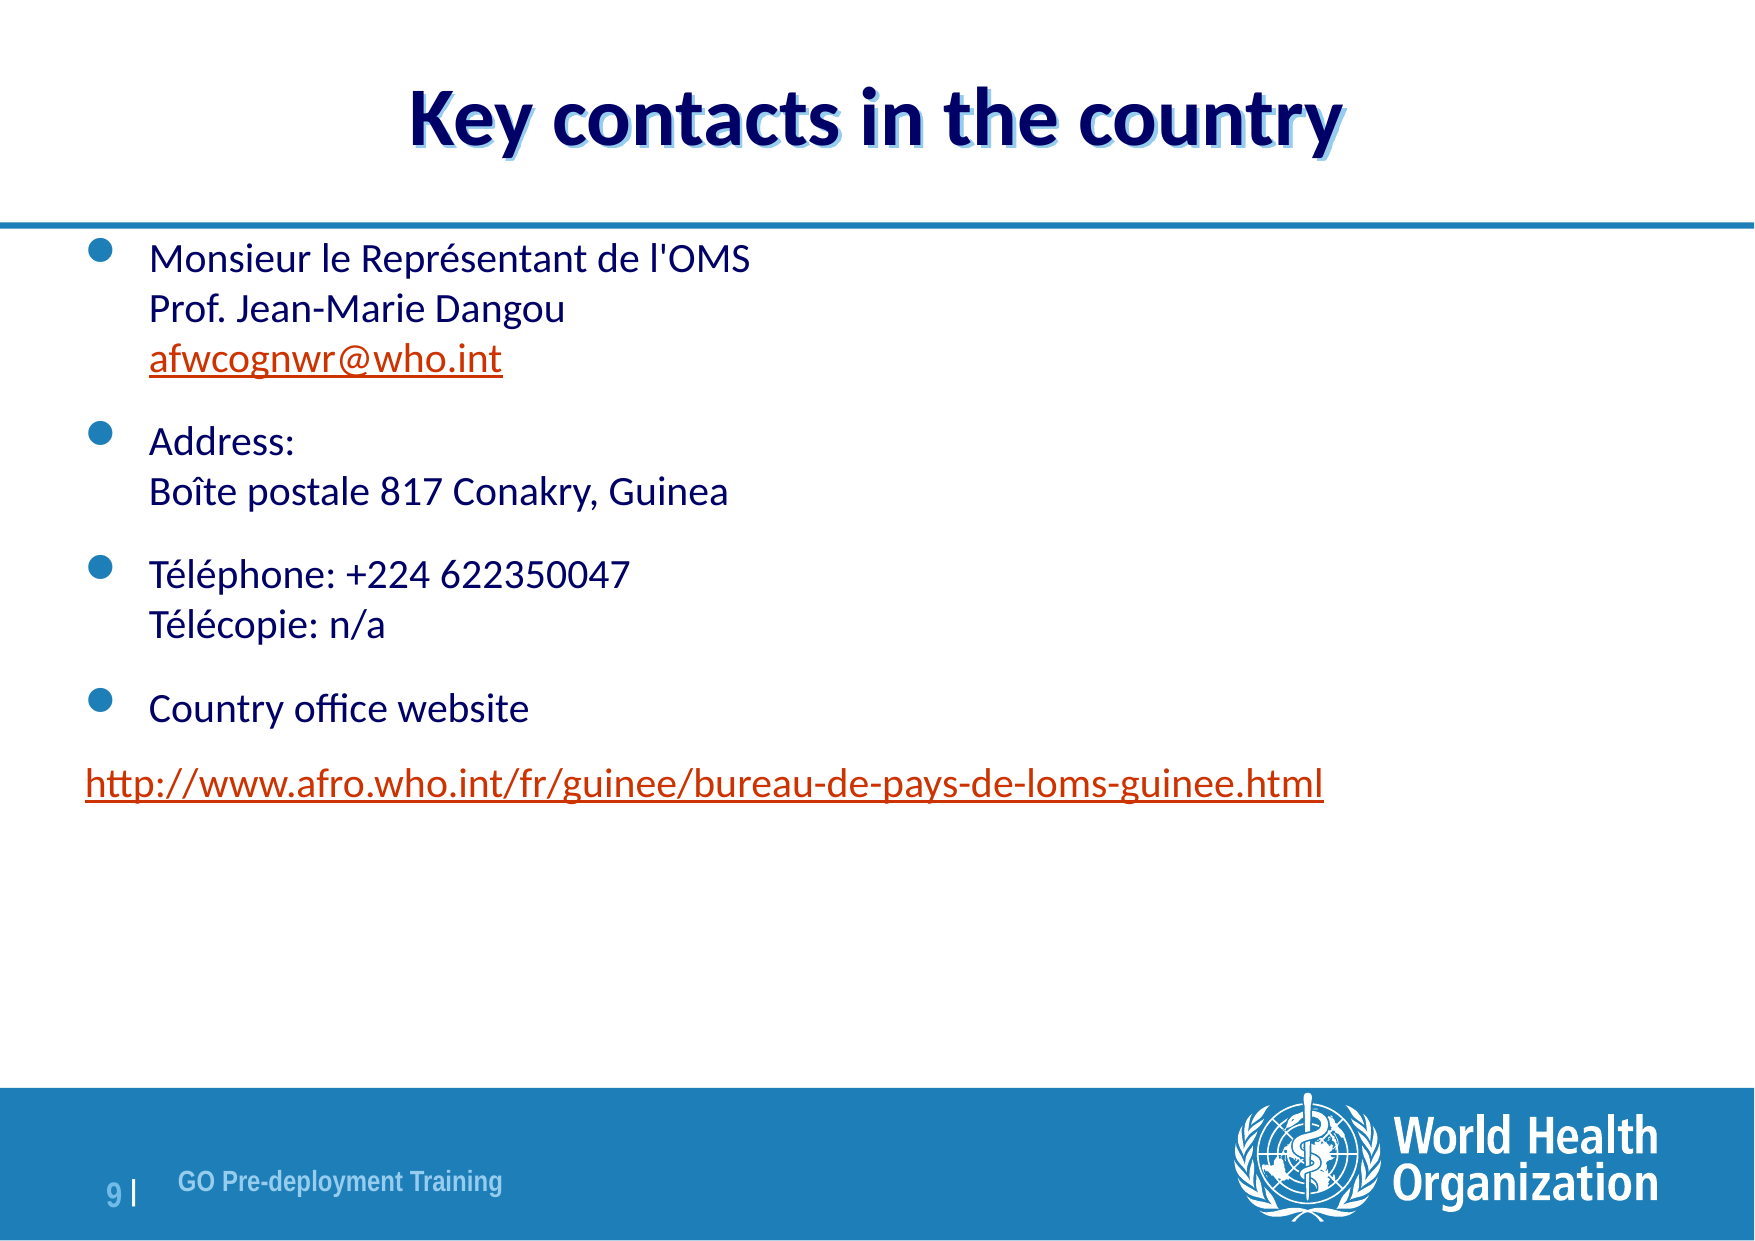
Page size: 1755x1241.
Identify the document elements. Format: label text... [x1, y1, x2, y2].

list Monsieur le Représentant de l'OMS Prof. Jean-Marie Dangou afwcognwr@who.int Address: Boîte postale 817 Conakry, Guinea Téléphone: +224 622350047 Télécopie: n/a Country office website http://www.afro.who.int/fr/guinee/bureau-de-pays-de-loms-guinee.html [84, 230, 1676, 1065]
title Key contacts in the country [0, 0, 1755, 224]
